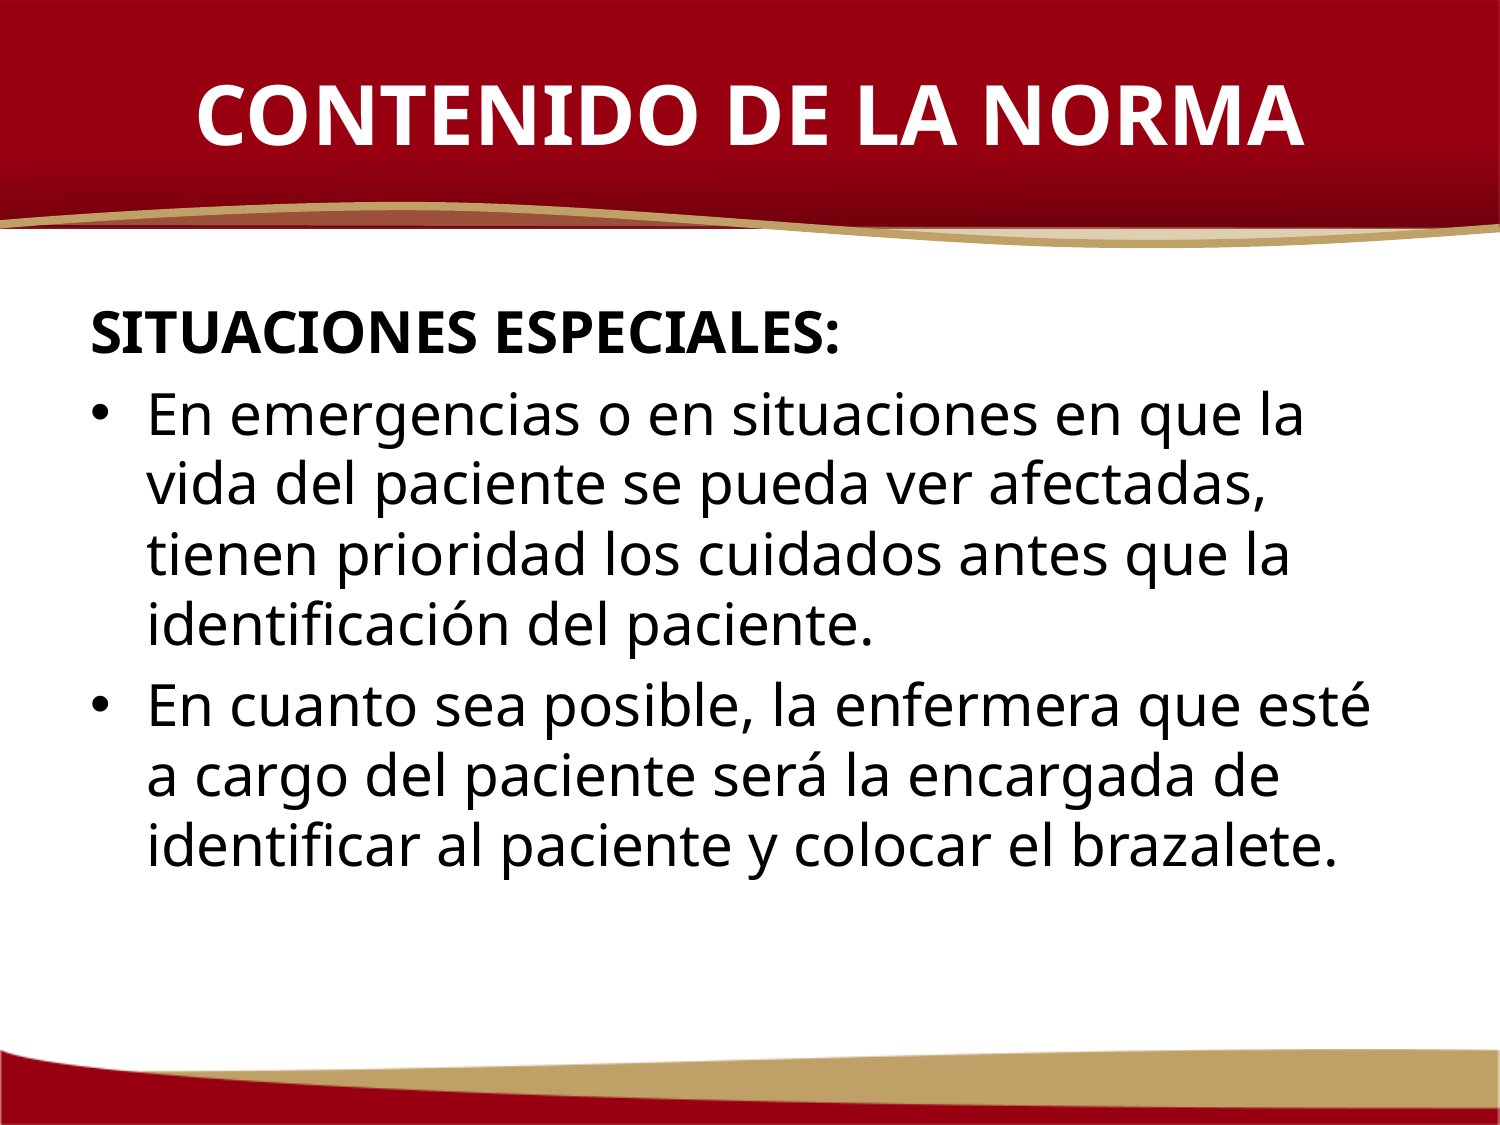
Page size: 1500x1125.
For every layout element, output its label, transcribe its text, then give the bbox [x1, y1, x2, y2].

title CONTENIDO DE LA NORMA [75, 37, 1425, 188]
picture [7, 225, 751, 229]
picture [0, 1049, 1500, 1125]
picture [0, 0, 1500, 227]
list SITUACIONES ESPECIALES: En emergencias o en situaciones en que la vida del paciente se pueda ver afectadas, tienen prioridad los cuidados antes que la identificación del paciente. En cuanto sea posible, la enfermera que esté a cargo del paciente será la encargada de identificar al paciente y colocar el brazalete. [75, 287, 1425, 913]
